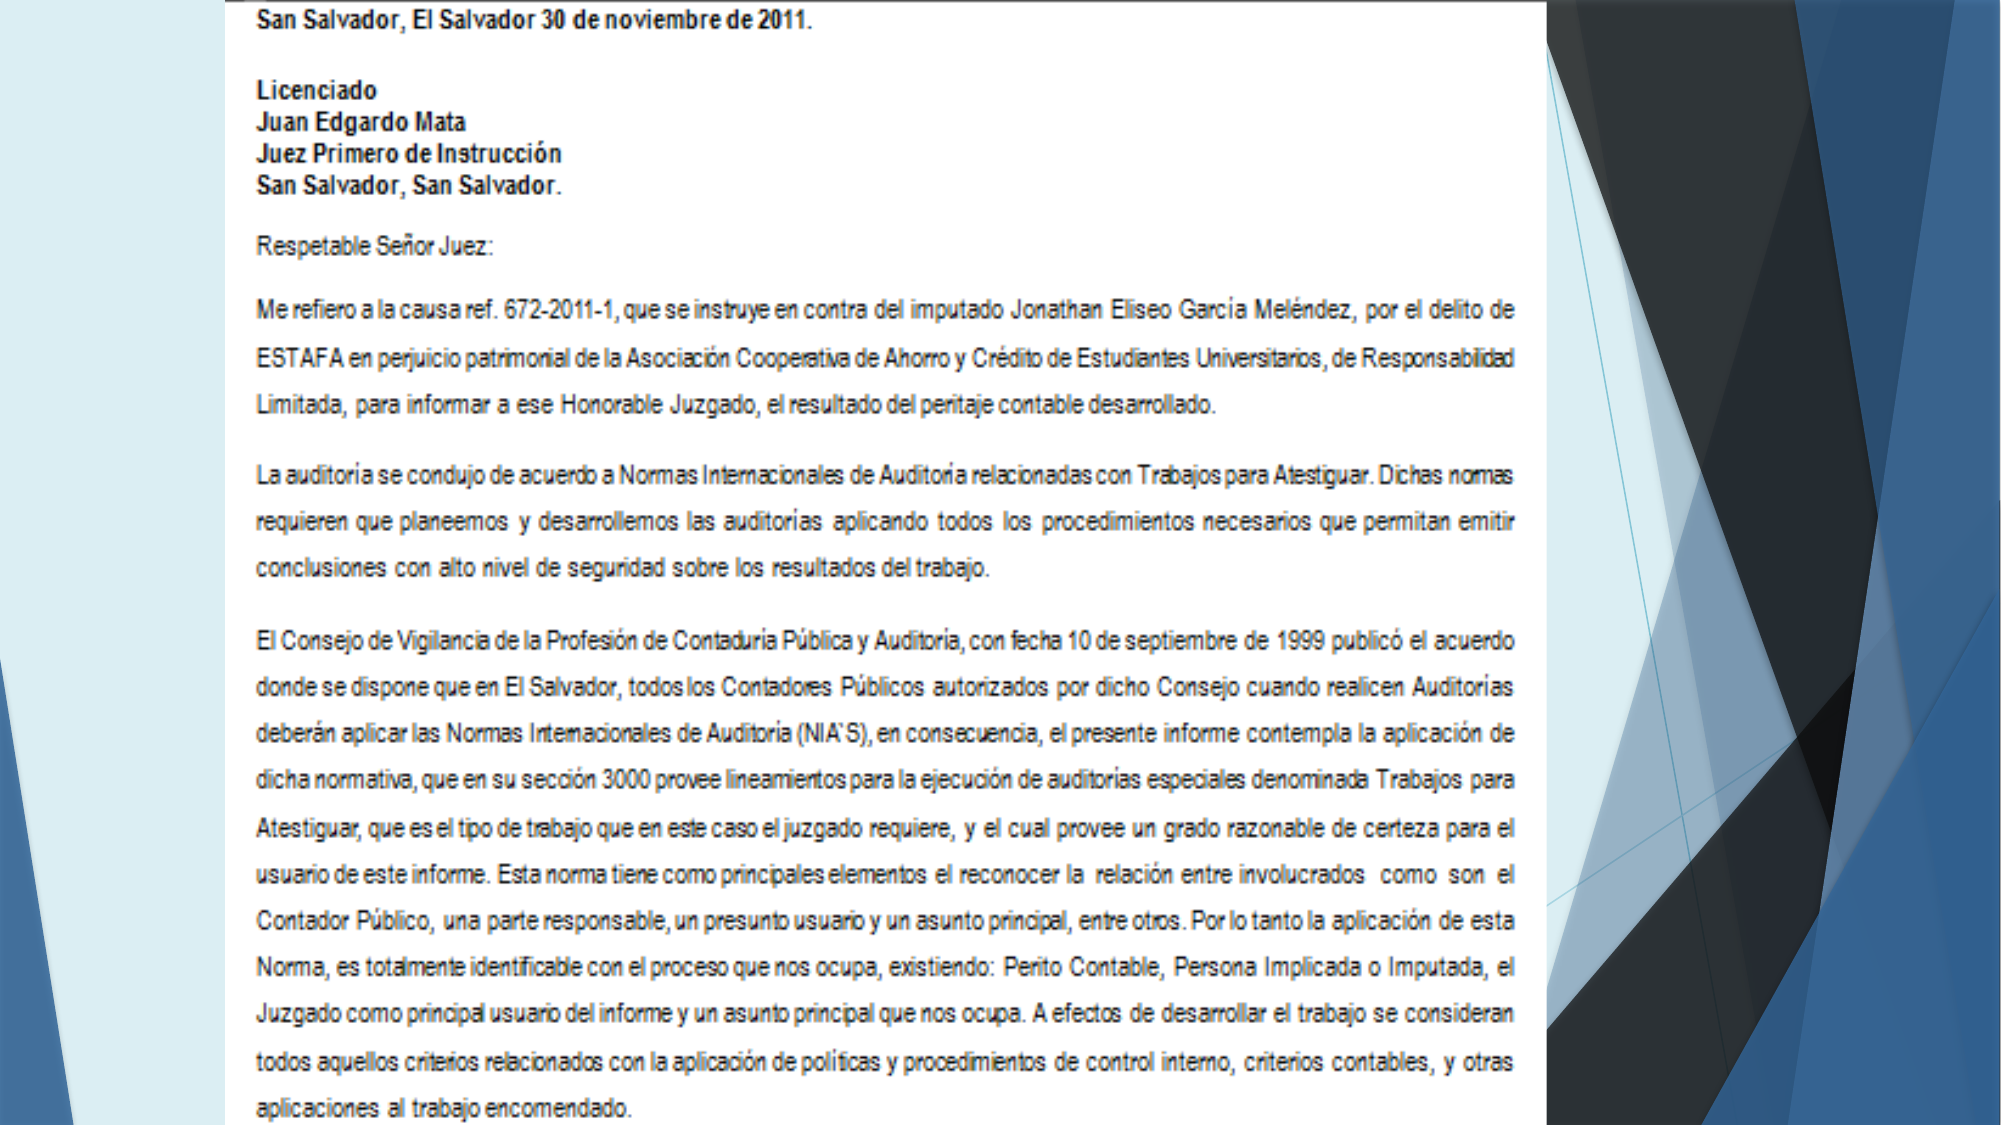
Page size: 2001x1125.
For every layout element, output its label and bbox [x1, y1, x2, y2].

picture [224, 0, 1548, 1125]
